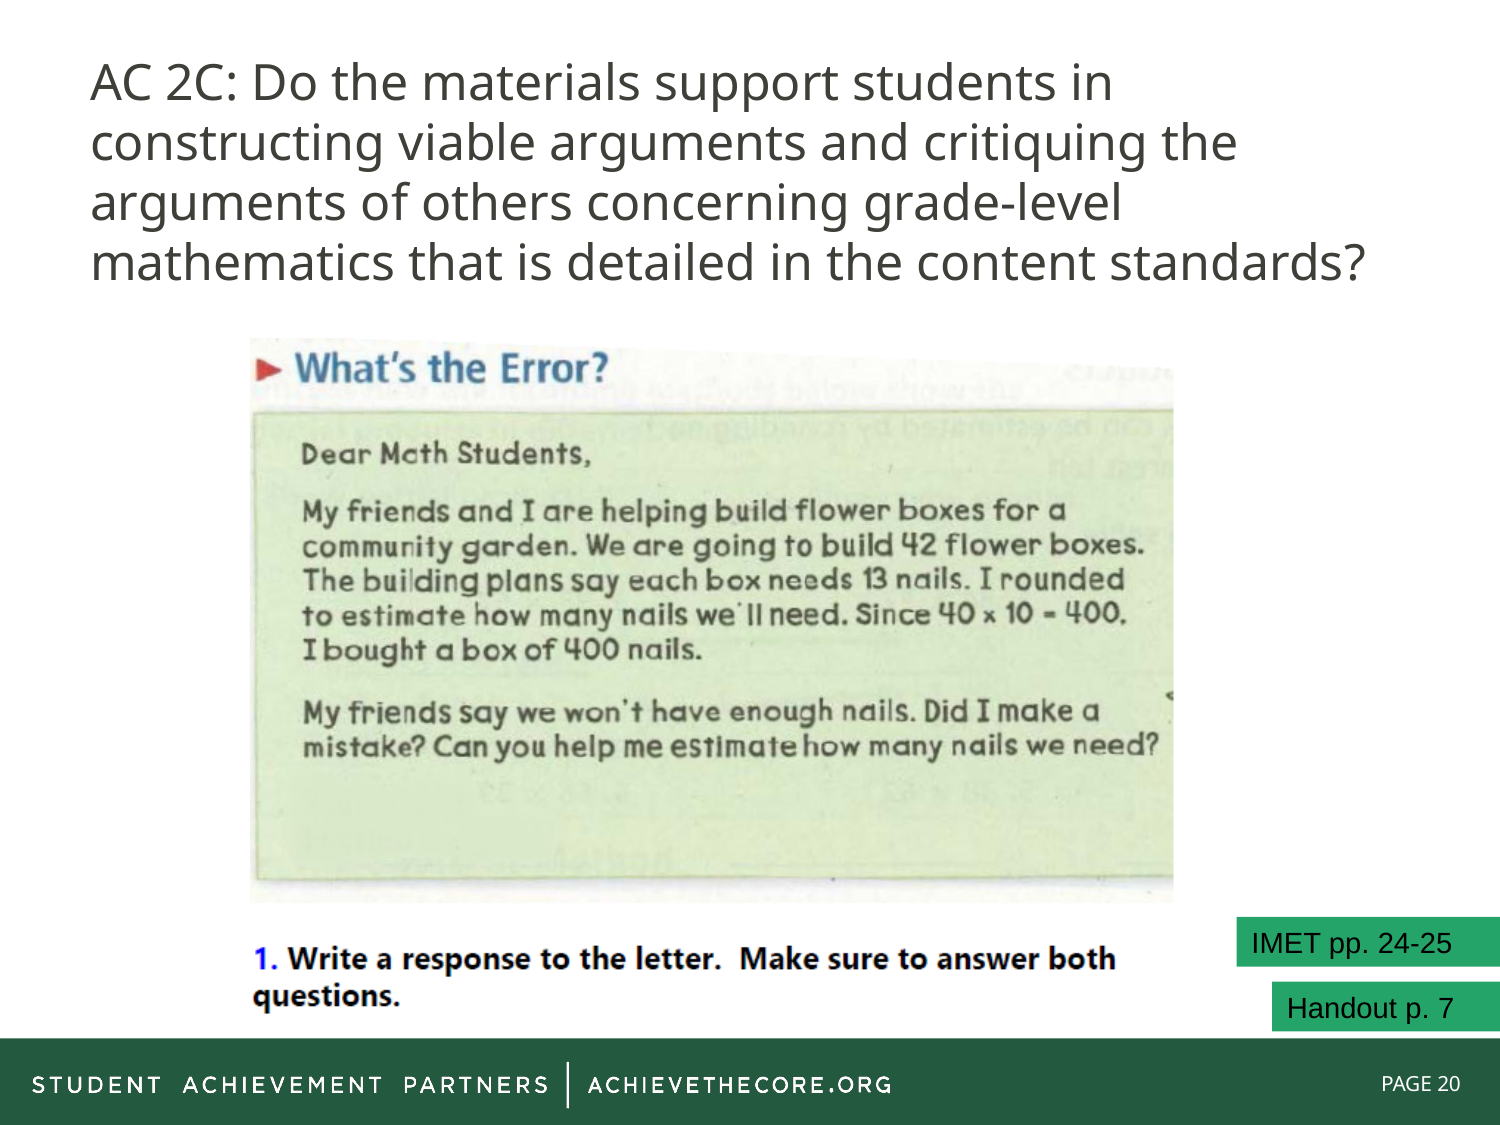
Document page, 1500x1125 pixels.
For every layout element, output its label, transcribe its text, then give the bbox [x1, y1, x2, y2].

picture [249, 338, 1182, 1033]
title AC 2C: Do the materials support students in constructing viable arguments and critiquing the arguments of others concerning grade-level mathematics that is detailed in the content standards? [75, 76, 1425, 265]
text_box Handout p. 7 [1272, 981, 1500, 1032]
picture [12, 1055, 911, 1112]
text_box IMET pp. 24-25 [1236, 916, 1500, 967]
